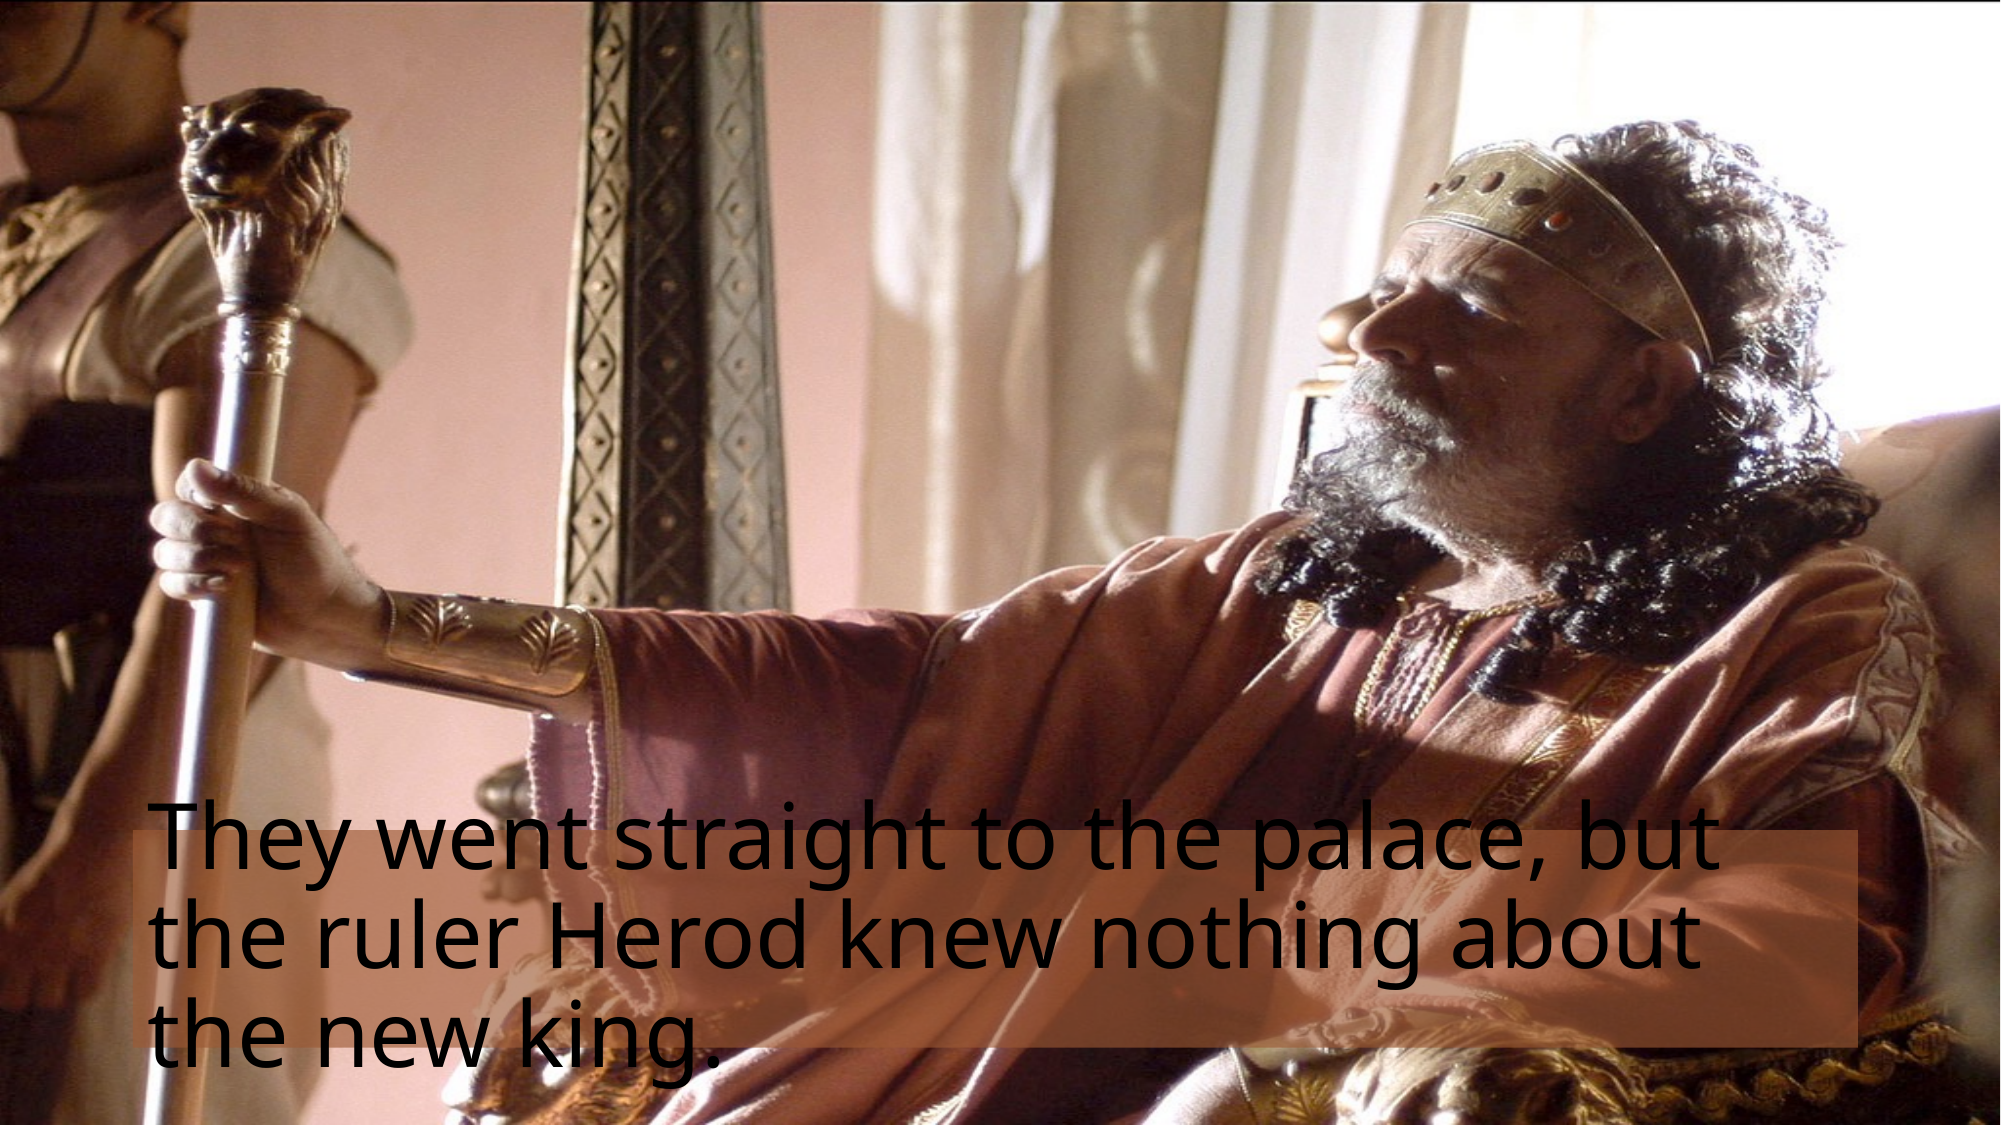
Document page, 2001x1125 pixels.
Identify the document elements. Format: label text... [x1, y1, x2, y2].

picture [0, 0, 2001, 1125]
title They went straight to the palace, but the ruler Herod knew nothing about the new king. [132, 830, 1858, 1048]
